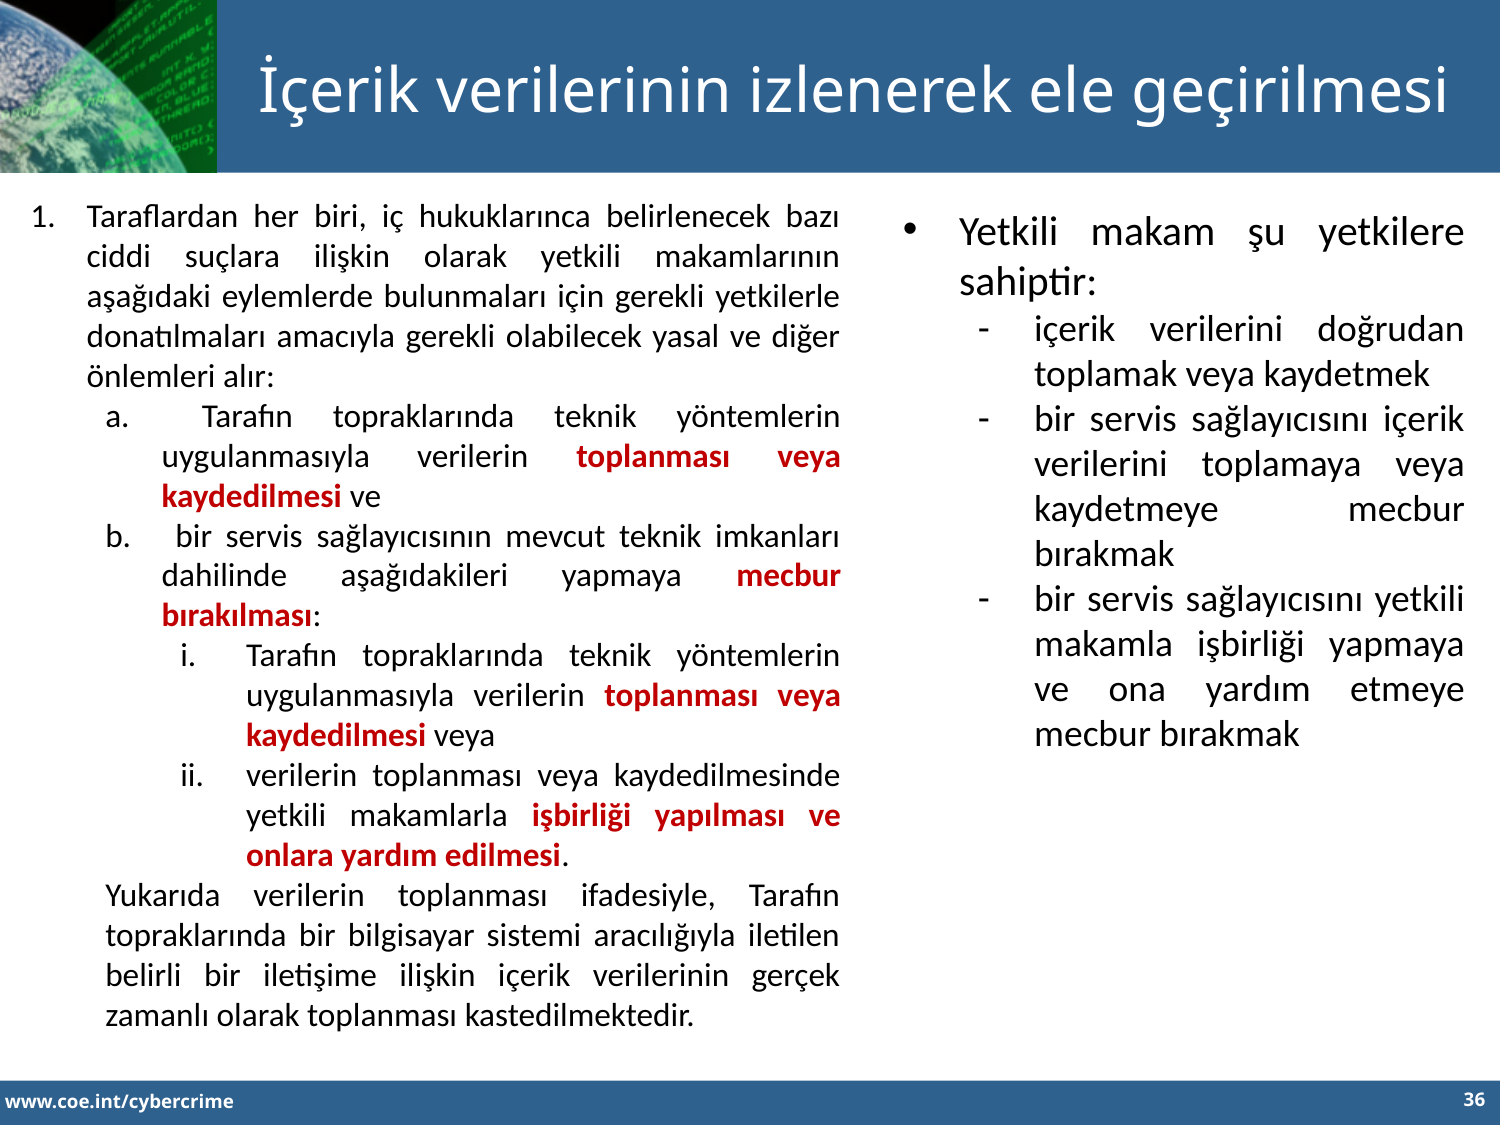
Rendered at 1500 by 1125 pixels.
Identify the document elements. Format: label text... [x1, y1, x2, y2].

picture [0, 0, 217, 173]
text_box İçerik verilerinin izlenerek ele geçirilmesi [230, 42, 1483, 133]
text_box Yetkili makam şu yetkilere sahiptir: içerik verilerini doğrudan toplamak veya kaydetmek bir servis sağlayıcısını içerik verilerini toplamaya veya kaydetmeye mecbur bırakmak bir servis sağlayıcısını yetkili makamla işbirliği yapmaya ve ona yardım etmeye mecbur bırakmak [888, 196, 1480, 761]
text_box Taraflardan her biri, iç hukuklarınca belirlenecek bazı ciddi suçlara ilişkin olarak yetkili makamlarının aşağıdaki eylemlerde bulunmaları için gerekli yetkilerle donatılmaları amacıyla gerekli olabilecek yasal ve diğer önlemleri alır: Tarafın topraklarında teknik yöntemlerin uygulanmasıyla verilerin toplanması veya kaydedilmesi ve bir servis sağlayıcısının mevcut teknik imkanları dahilinde aşağıdakileri yapmaya mecbur bırakılması: Tarafın topraklarında teknik yöntemlerin uygulanmasıyla verilerin toplanması veya kaydedilmesi veya verilerin toplanması veya kaydedilmesinde yetkili makamlarla işbirliği yapılması ve onlara yardım edilmesi. Yukarıda verilerin toplanması ifadesiyle, Tarafın topraklarında bir bilgisayar sistemi aracılığıyla iletilen belirli bir iletişime ilişkin içerik verilerinin gerçek zamanlı olarak toplanması kastedilmektedir. [15, 186, 857, 1041]
